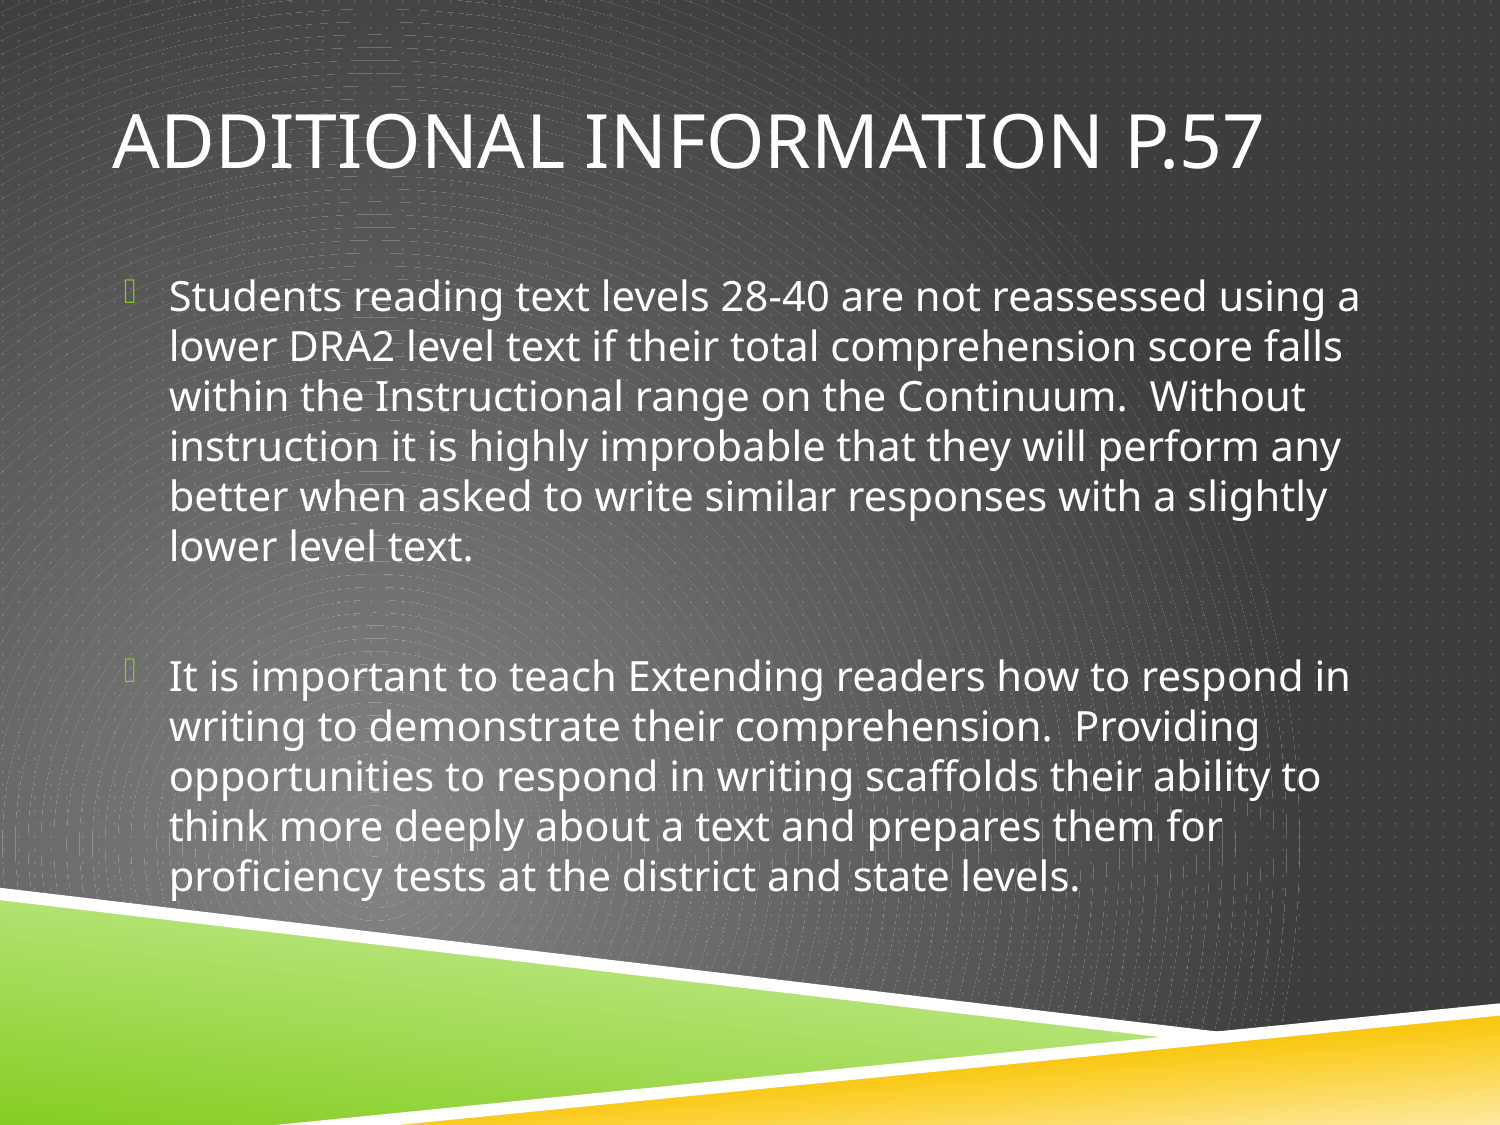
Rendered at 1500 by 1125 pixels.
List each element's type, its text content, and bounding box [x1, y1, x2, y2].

list Students reading text levels 28-40 are not reassessed using a lower DRA2 level text if their total comprehension score falls within the Instructional range on the Continuum. Without instruction it is highly improbable that they will perform any better when asked to write similar responses with a slightly lower level text. It is important to teach Extending readers how to respond in writing to demonstrate their comprehension. Providing opportunities to respond in writing scaffolds their ability to think more deeply about a text and prepares them for proficiency tests at the district and state levels. [112, 262, 1388, 875]
title Additional Information p.57 [112, 45, 1388, 233]
